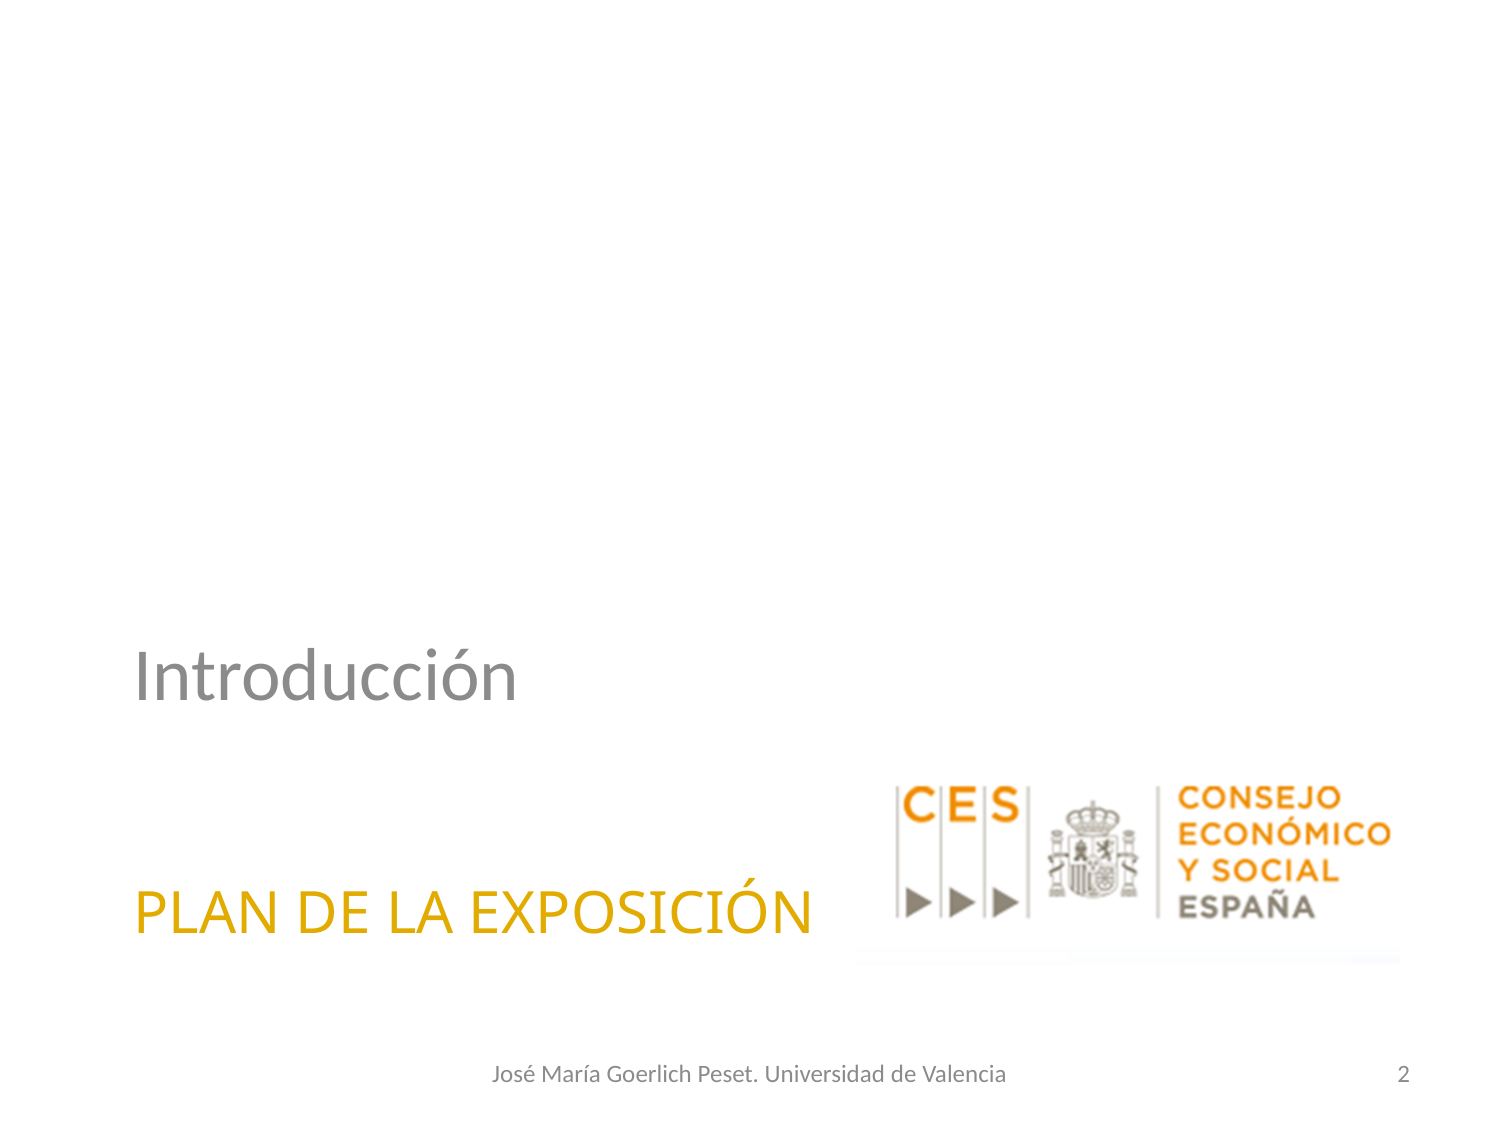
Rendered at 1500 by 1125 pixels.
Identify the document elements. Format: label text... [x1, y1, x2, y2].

picture [856, 738, 1400, 965]
title Plan de la exposición [118, 723, 833, 953]
footer José María Goerlich Peset. Universidad de Valencia [442, 1042, 1058, 1103]
list Introducción [118, 476, 1394, 723]
slide_number 2 [1074, 1042, 1425, 1103]
